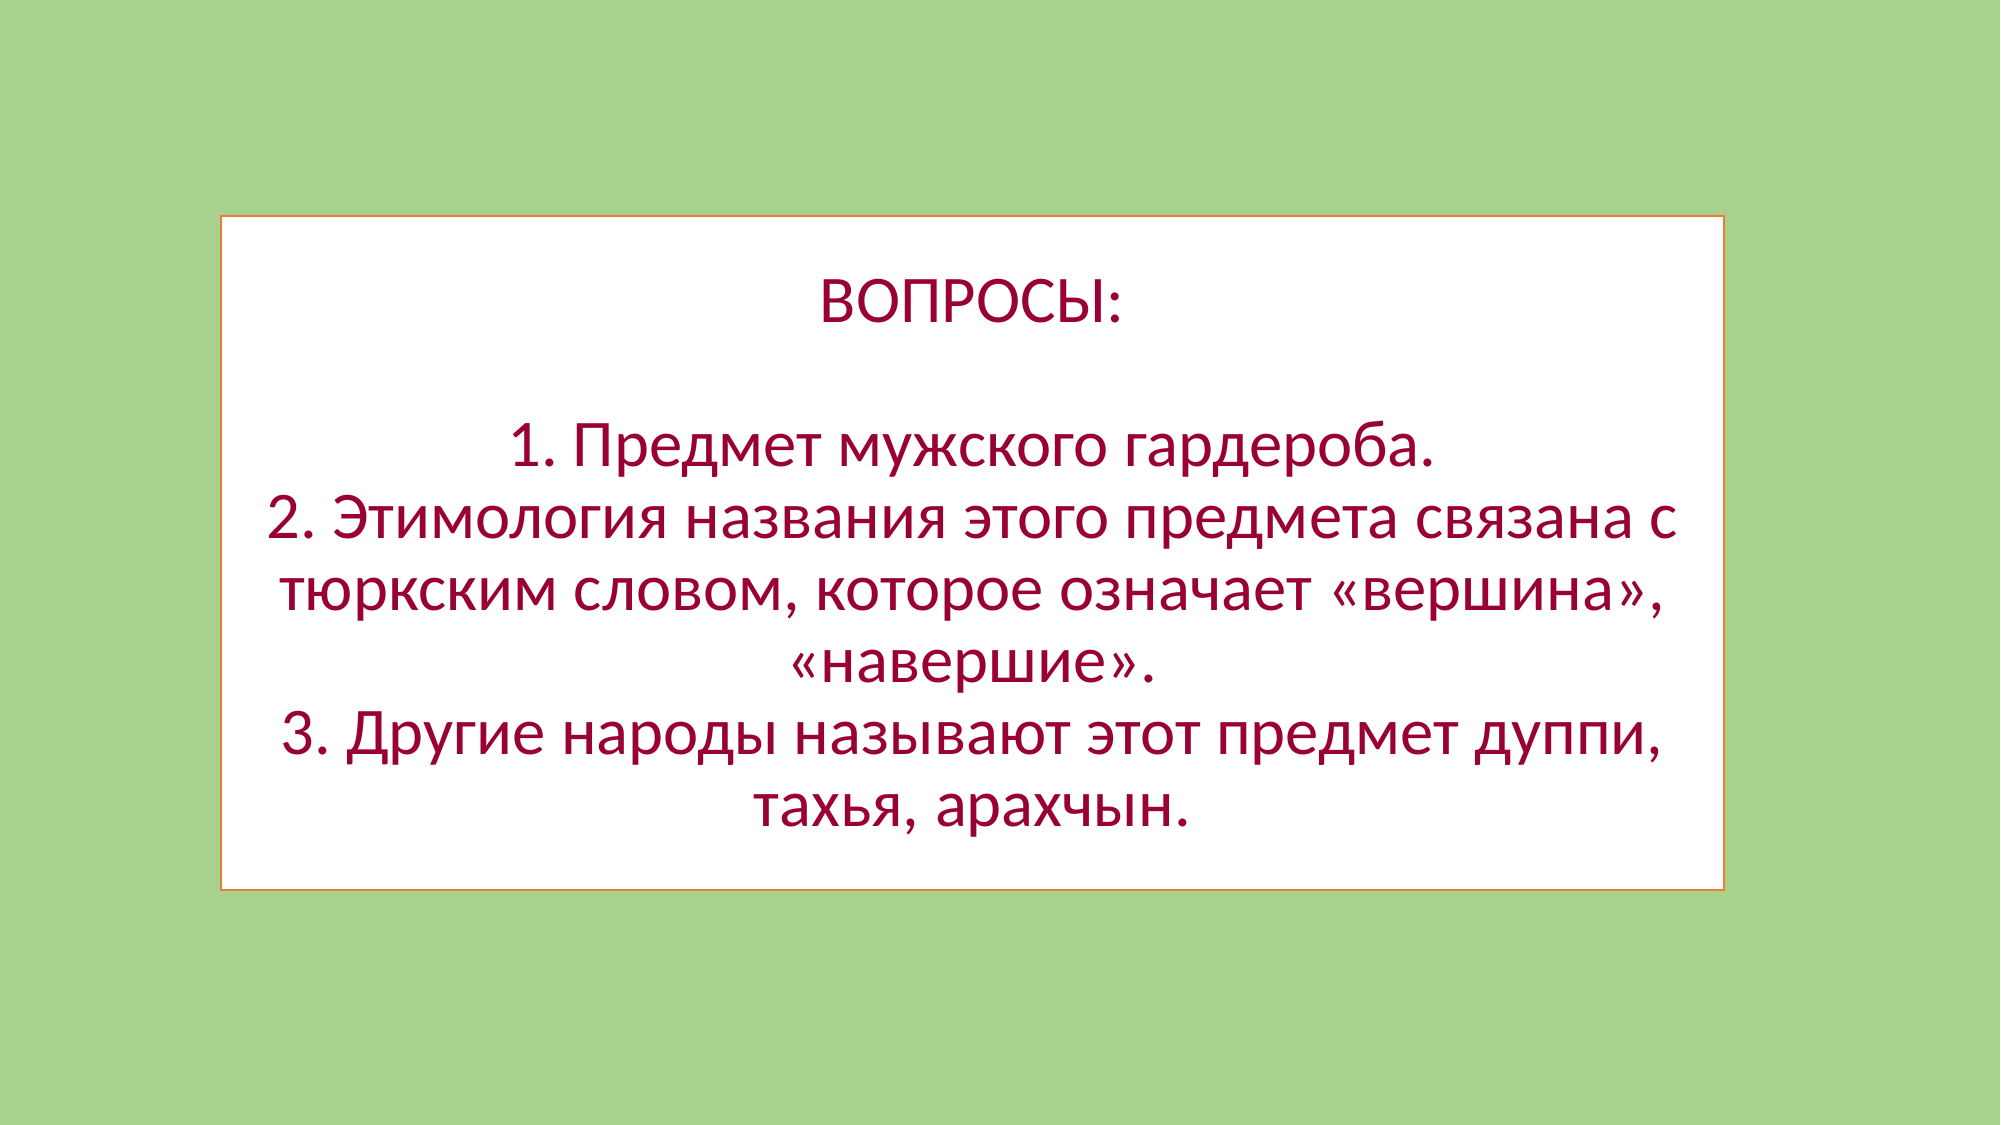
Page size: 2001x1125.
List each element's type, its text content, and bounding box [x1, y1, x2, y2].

title ВОПРОСЫ: 1. Предмет мужского гардероба. 2. Этимология названия этого предмета связана с тюркским словом, которое означает «вершина», «навершие». 3. Другие народы называют этот предмет дуппи, тахья, арахчын. [220, 215, 1725, 891]
